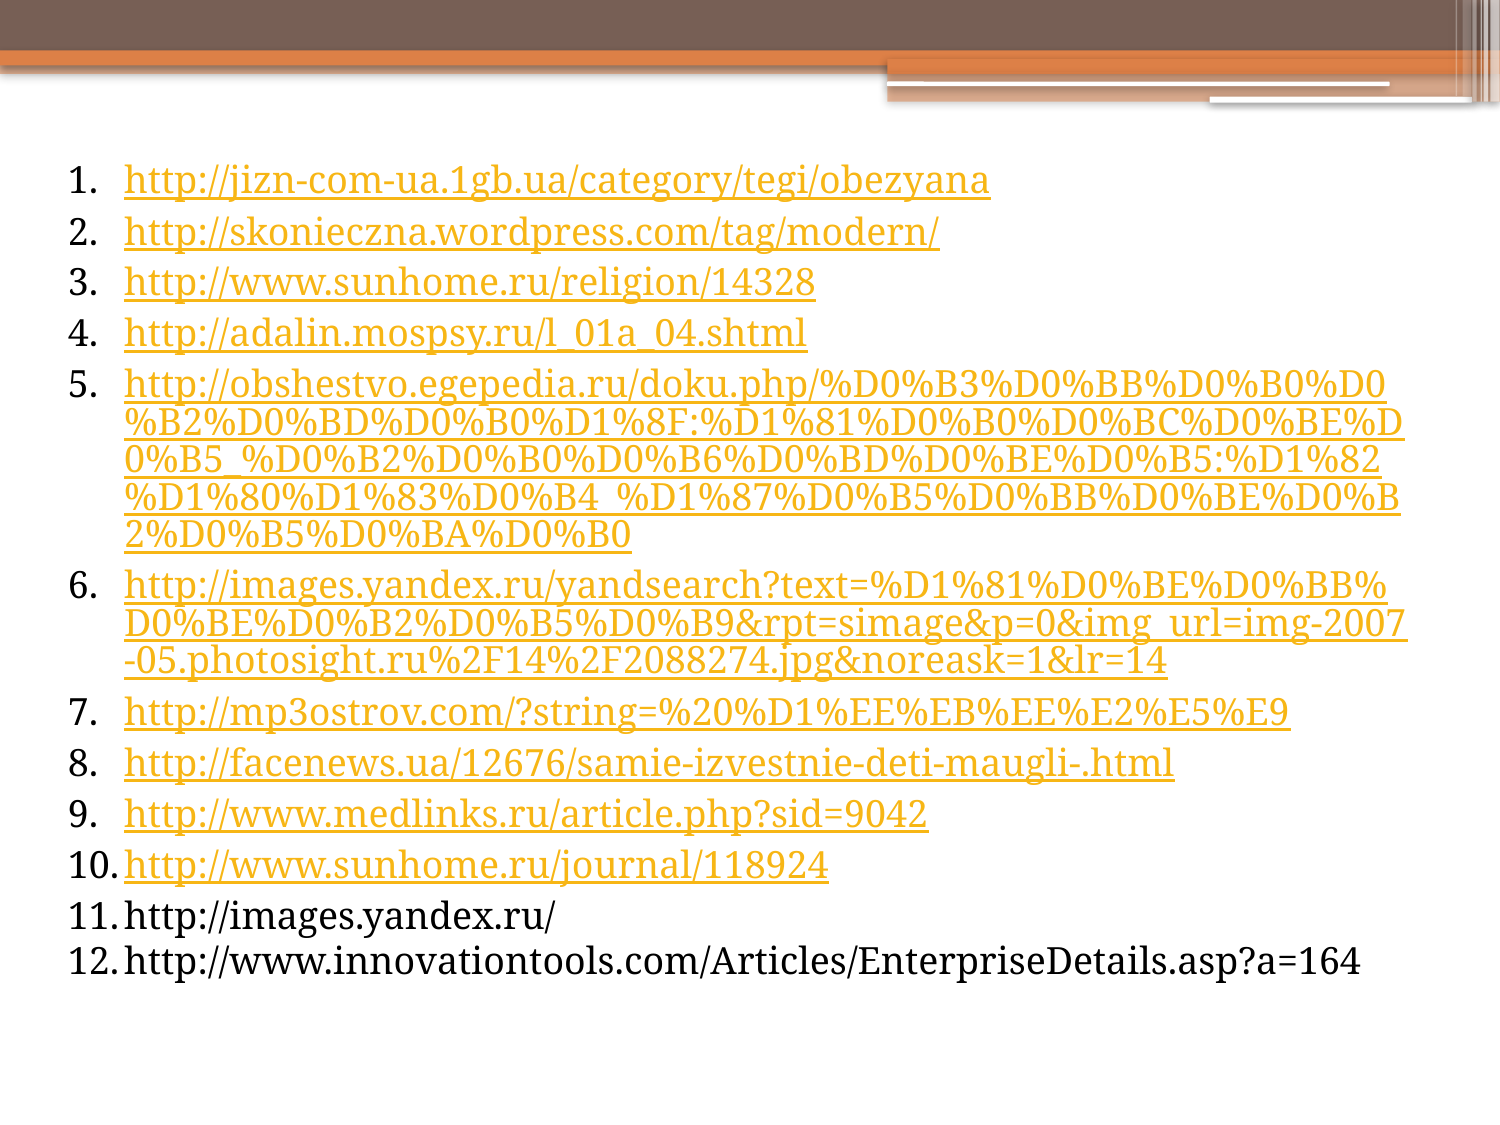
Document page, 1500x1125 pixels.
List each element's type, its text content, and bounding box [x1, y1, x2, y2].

text_box http://jizn-com-ua.1gb.ua/category/tegi/obezyana http://skonieczna.wordpress.com/tag/modern/ http://www.sunhome.ru/religion/14328 http://adalin.mospsy.ru/l_01a_04.shtml http://obshestvo.egepedia.ru/doku.php/%D0%B3%D0%BB%D0%B0%D0%B2%D0%BD%D0%B0%D1%8F:%D1%81%D0%B0%D0%BC%D0%BE%D0%B5_%D0%B2%D0%B0%D0%B6%D0%BD%D0%BE%D0%B5:%D1%82%D1%80%D1%83%D0%B4_%D1%87%D0%B5%D0%BB%D0%BE%D0%B2%D0%B5%D0%BA%D0%B0 http://images.yandex.ru/yandsearch?text=%D1%81%D0%BE%D0%BB%D0%BE%D0%B2%D0%B5%D0%B9&rpt=simage&p=0&img_url=img-2007-05.photosight.ru%2F14%2F2088274.jpg&noreask=1&lr=14 http://mp3ostrov.com/?string=%20%D1%EE%EB%EE%E2%E5%E9 http://facenews.ua/12676/samie-izvestnie-deti-maugli-.html http://www.medlinks.ru/article.php?sid=9042 http://www.sunhome.ru/journal/118924 http://images.yandex.ru/ http://www.innovationtools.com/Articles/EnterpriseDetails.asp?a=164 [53, 148, 1424, 1034]
